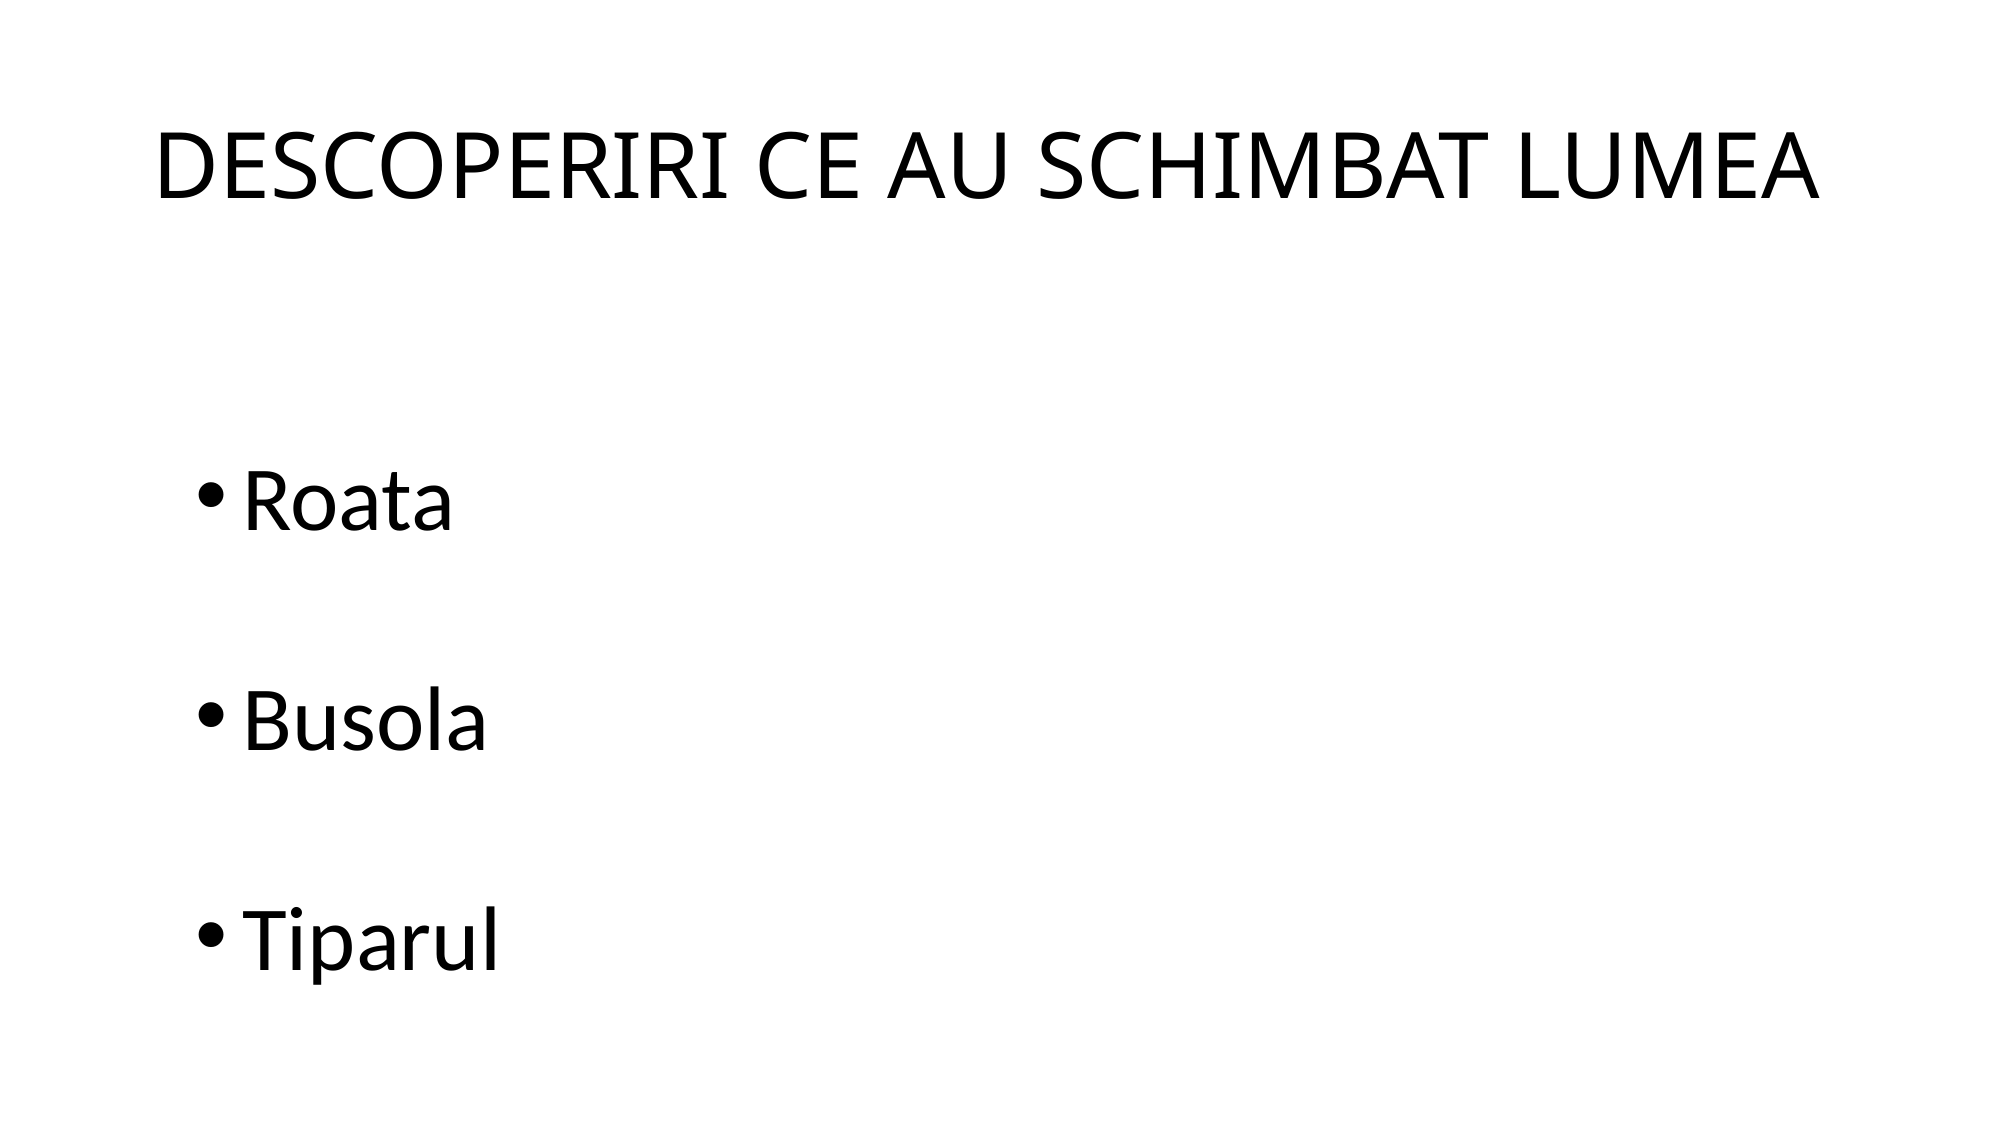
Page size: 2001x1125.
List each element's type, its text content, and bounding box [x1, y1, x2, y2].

title DESCOPERIRI CE AU SCHIMBAT LUMEA [137, 59, 1863, 278]
text_box Roata Busola Tiparul [180, 321, 828, 997]
